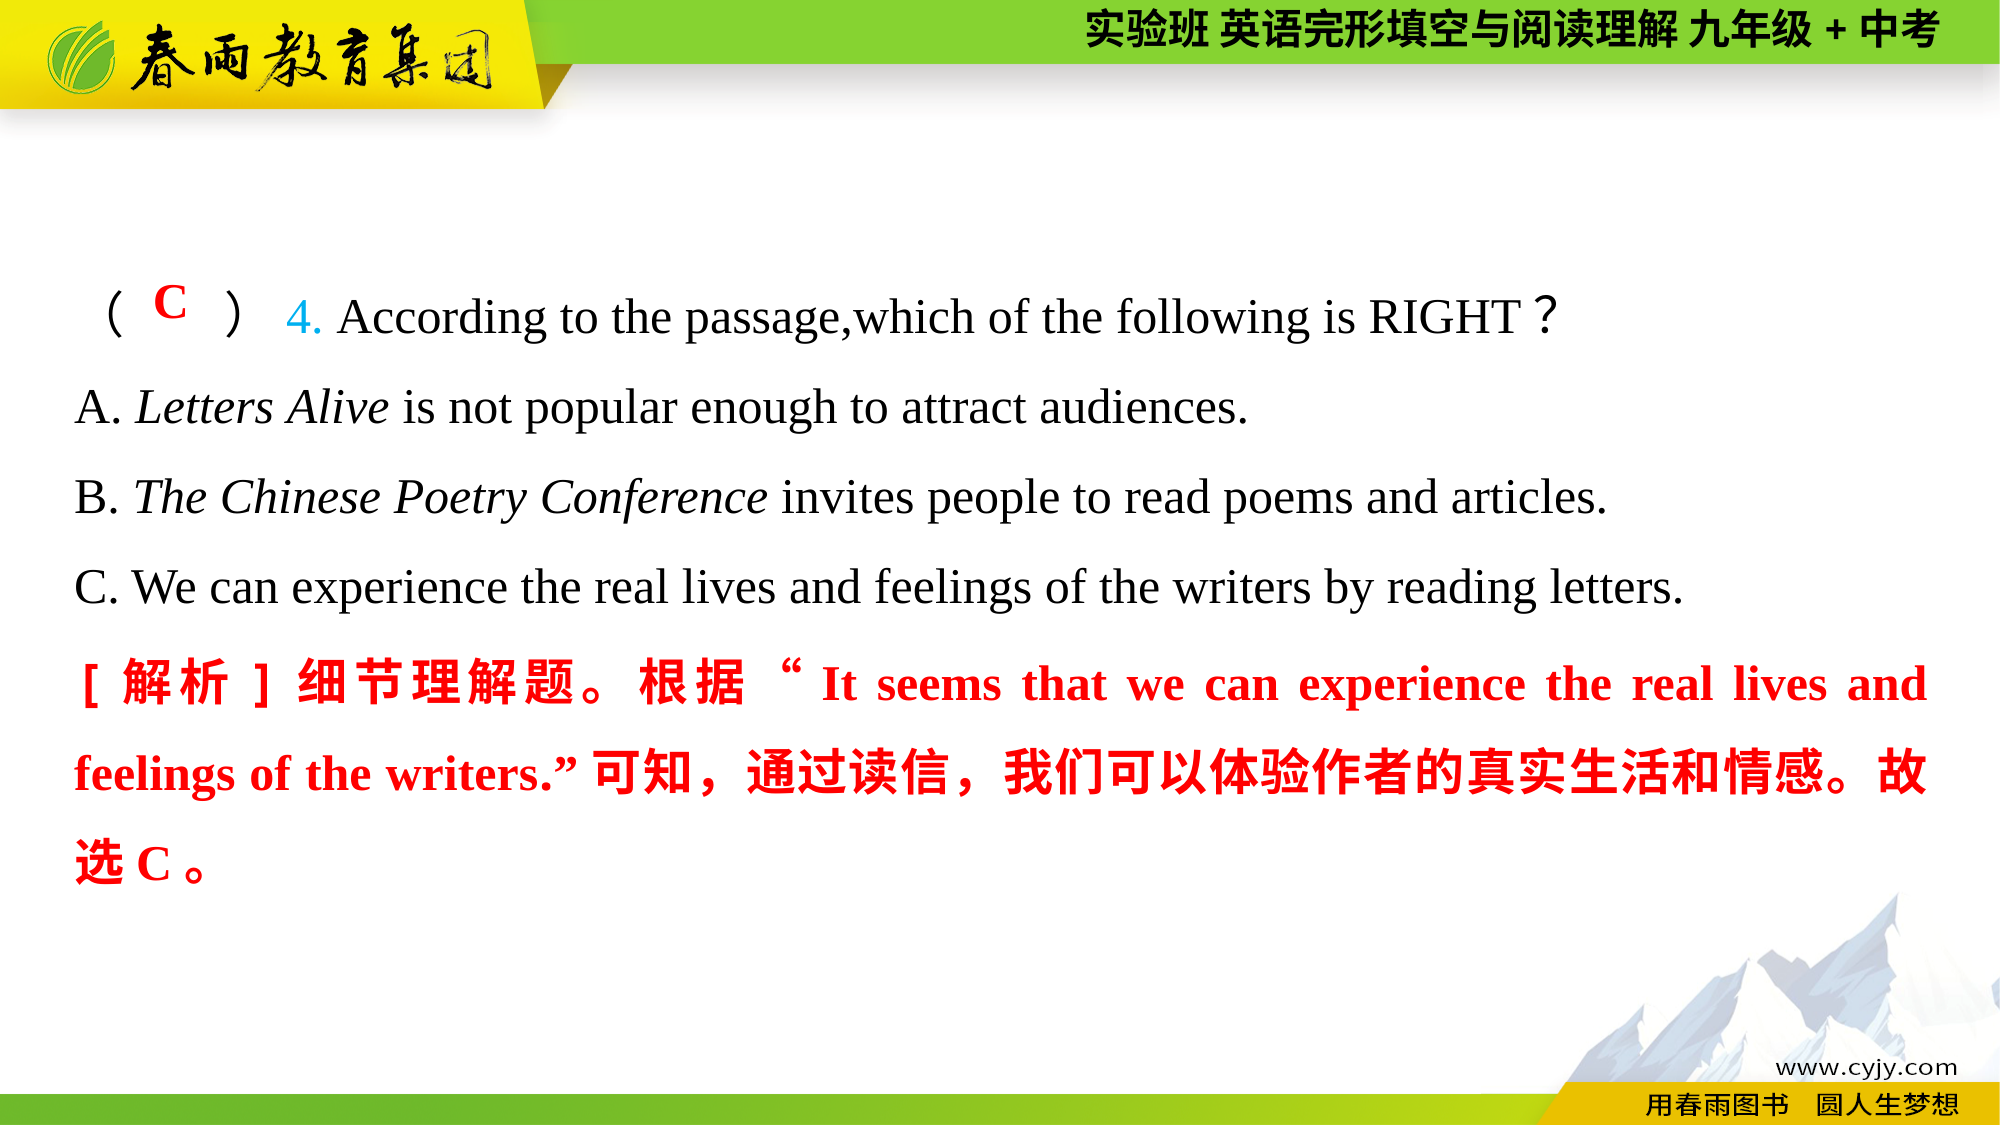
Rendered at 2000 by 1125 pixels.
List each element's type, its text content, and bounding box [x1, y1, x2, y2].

text_box C [138, 260, 204, 336]
list （ ）4. According to the passage,which of the following is RIGHT？ A. Letters Alive is not popular enough to attract audiences. B. The Chinese Poetry Conference invites people to read poems and articles. C. We can experience the real lives and feelings of the writers by reading letters. [59, 246, 1944, 625]
picture [0, 0, 2000, 1125]
text_box [解析]细节理解题。根据“It seems that we can experience the real lives and feelings of the writers.”可知，通过读信，我们可以体验作者的真实生活和情感。故选C。 [59, 625, 1944, 899]
